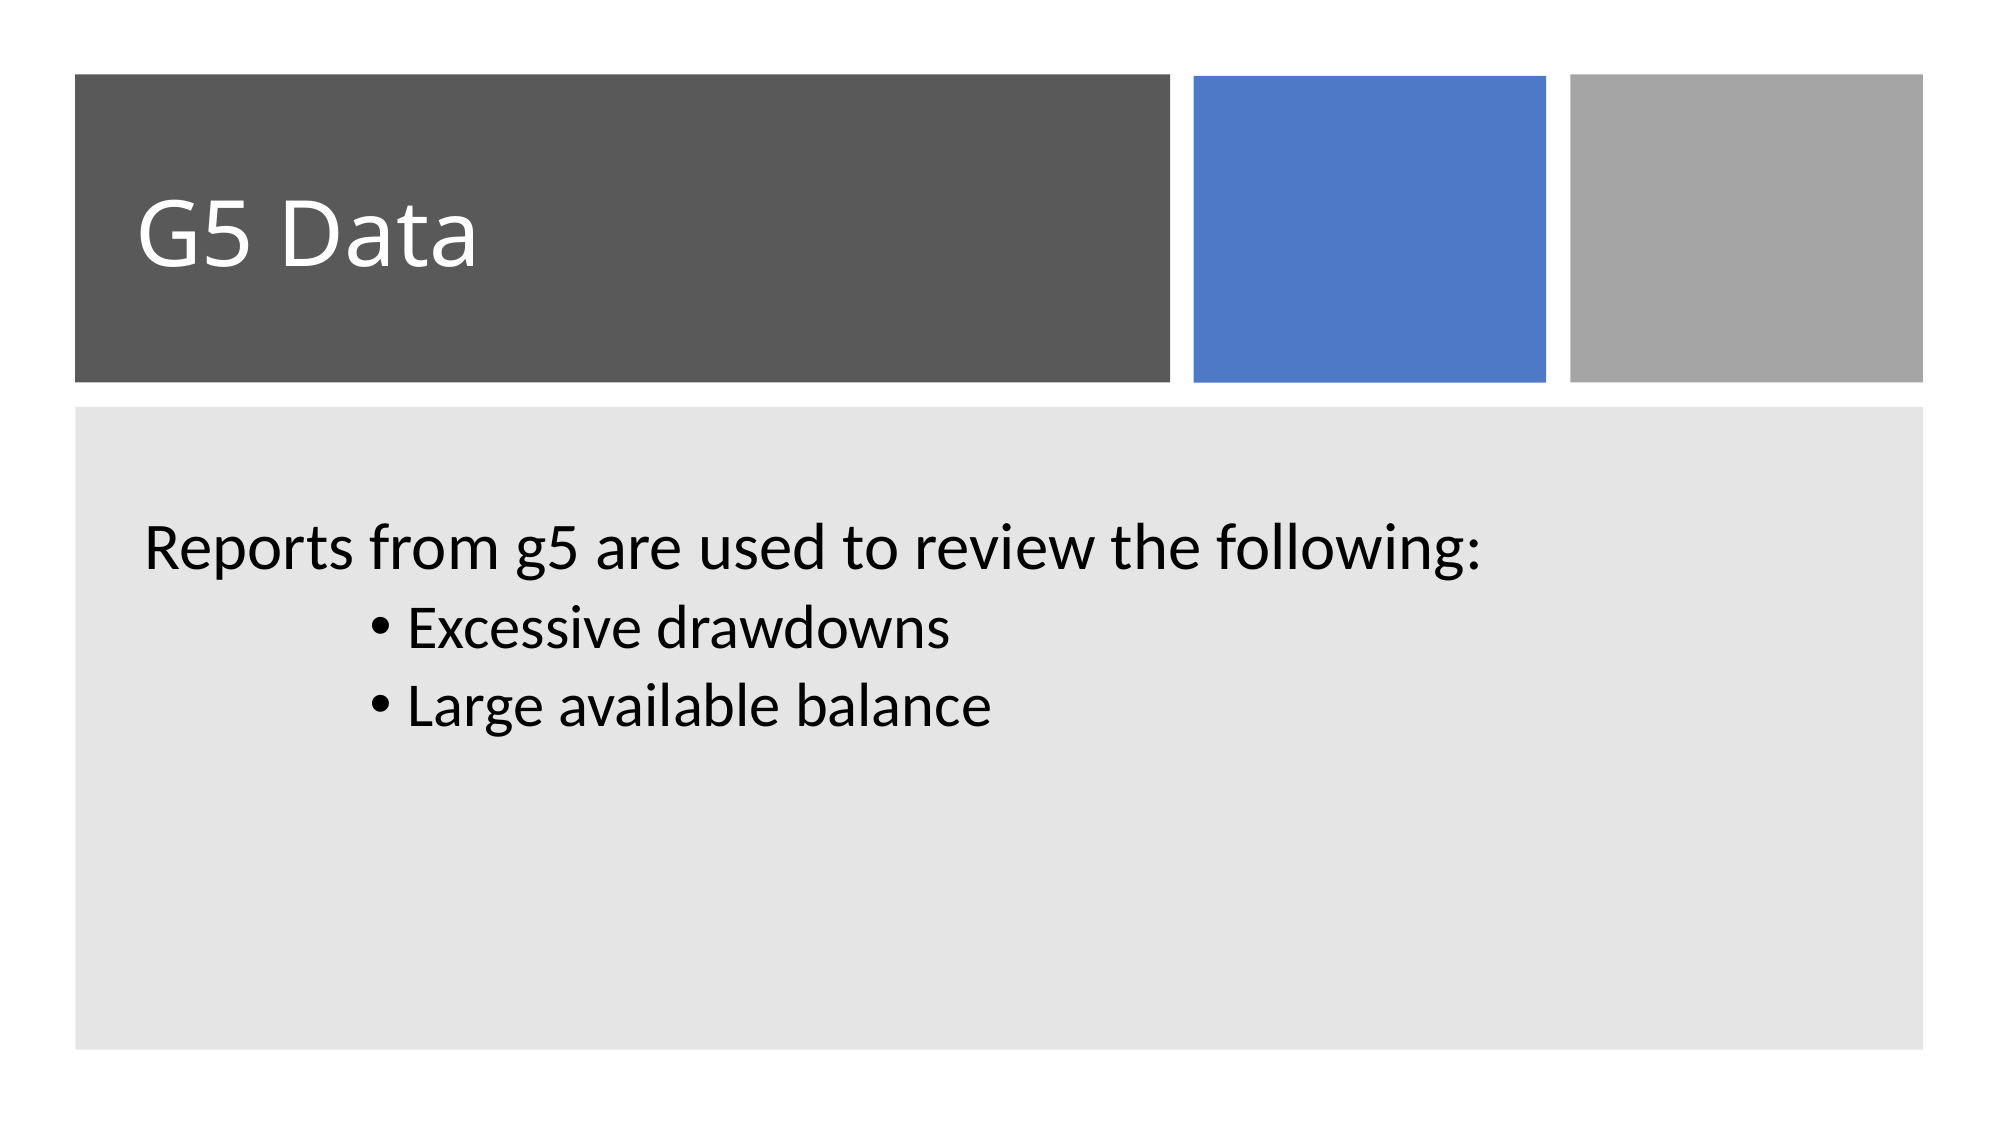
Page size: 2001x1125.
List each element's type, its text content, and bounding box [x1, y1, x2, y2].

text_box [1569, 73, 1924, 383]
title G5 Data [120, 120, 1119, 354]
text_box [1193, 75, 1547, 384]
list Reports from g5 are used to review the following: Excessive drawdowns Large available balance [129, 459, 1868, 875]
text_box [74, 73, 1171, 383]
text_box [74, 406, 1924, 1051]
